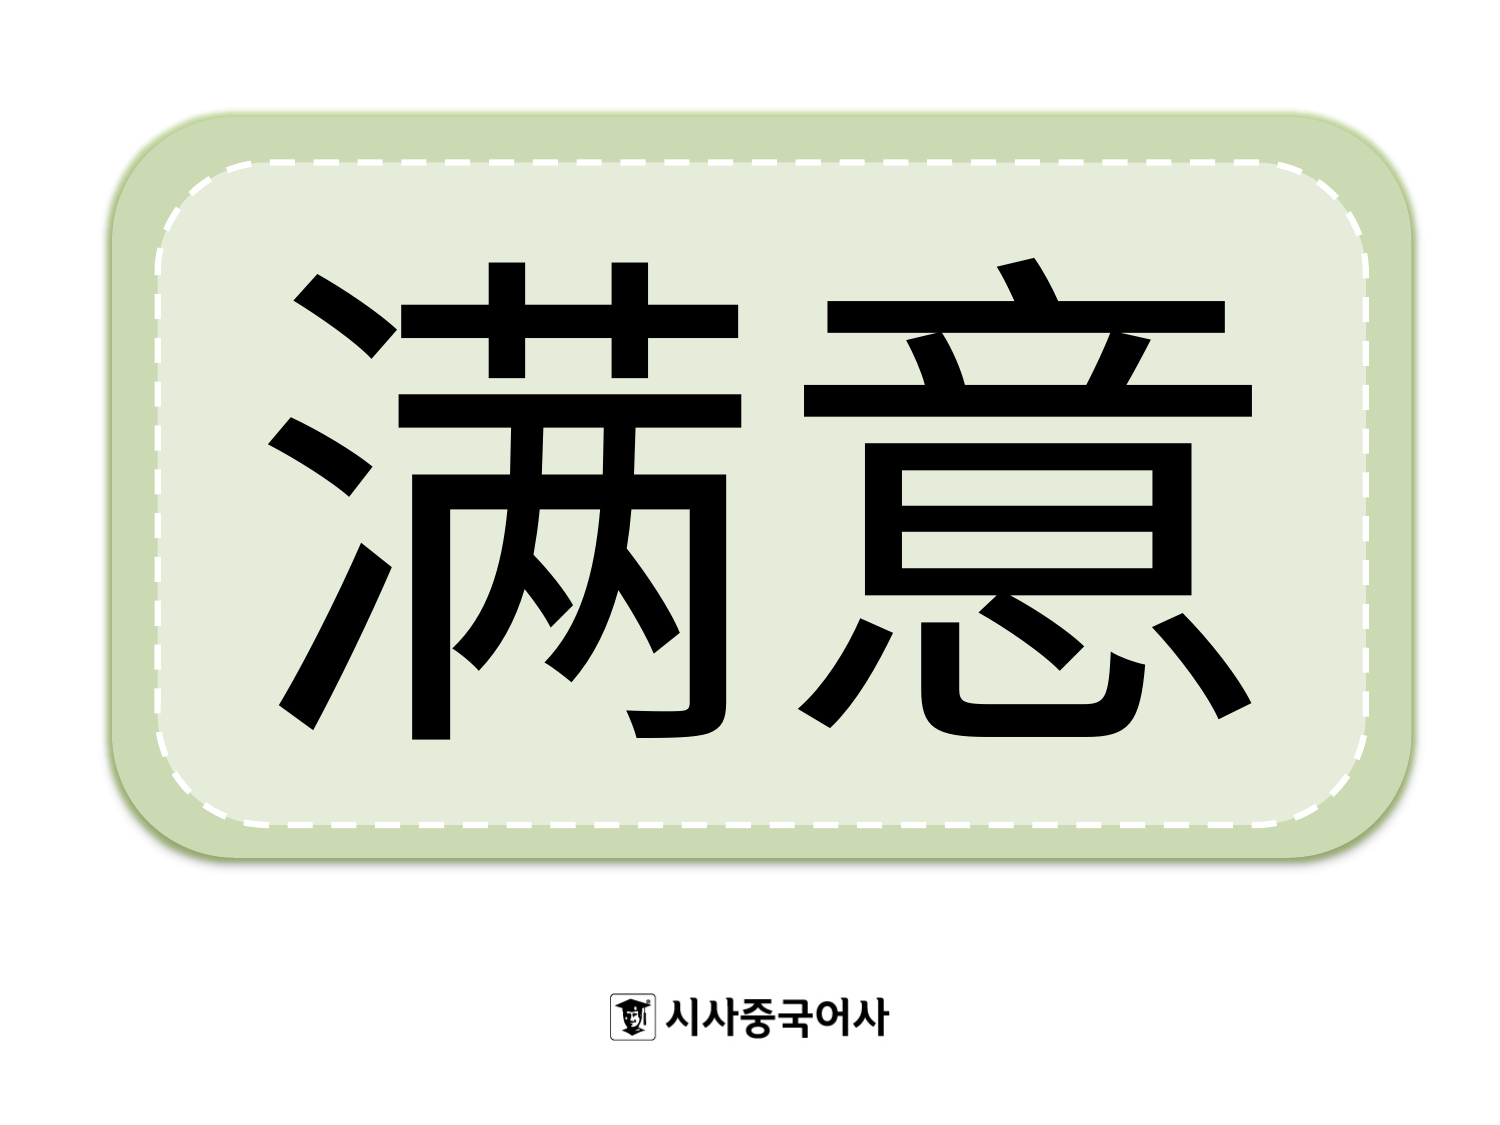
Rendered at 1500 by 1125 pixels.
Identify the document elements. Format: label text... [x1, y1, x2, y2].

picture [602, 987, 898, 1047]
text_box 满意 [162, 160, 1371, 824]
